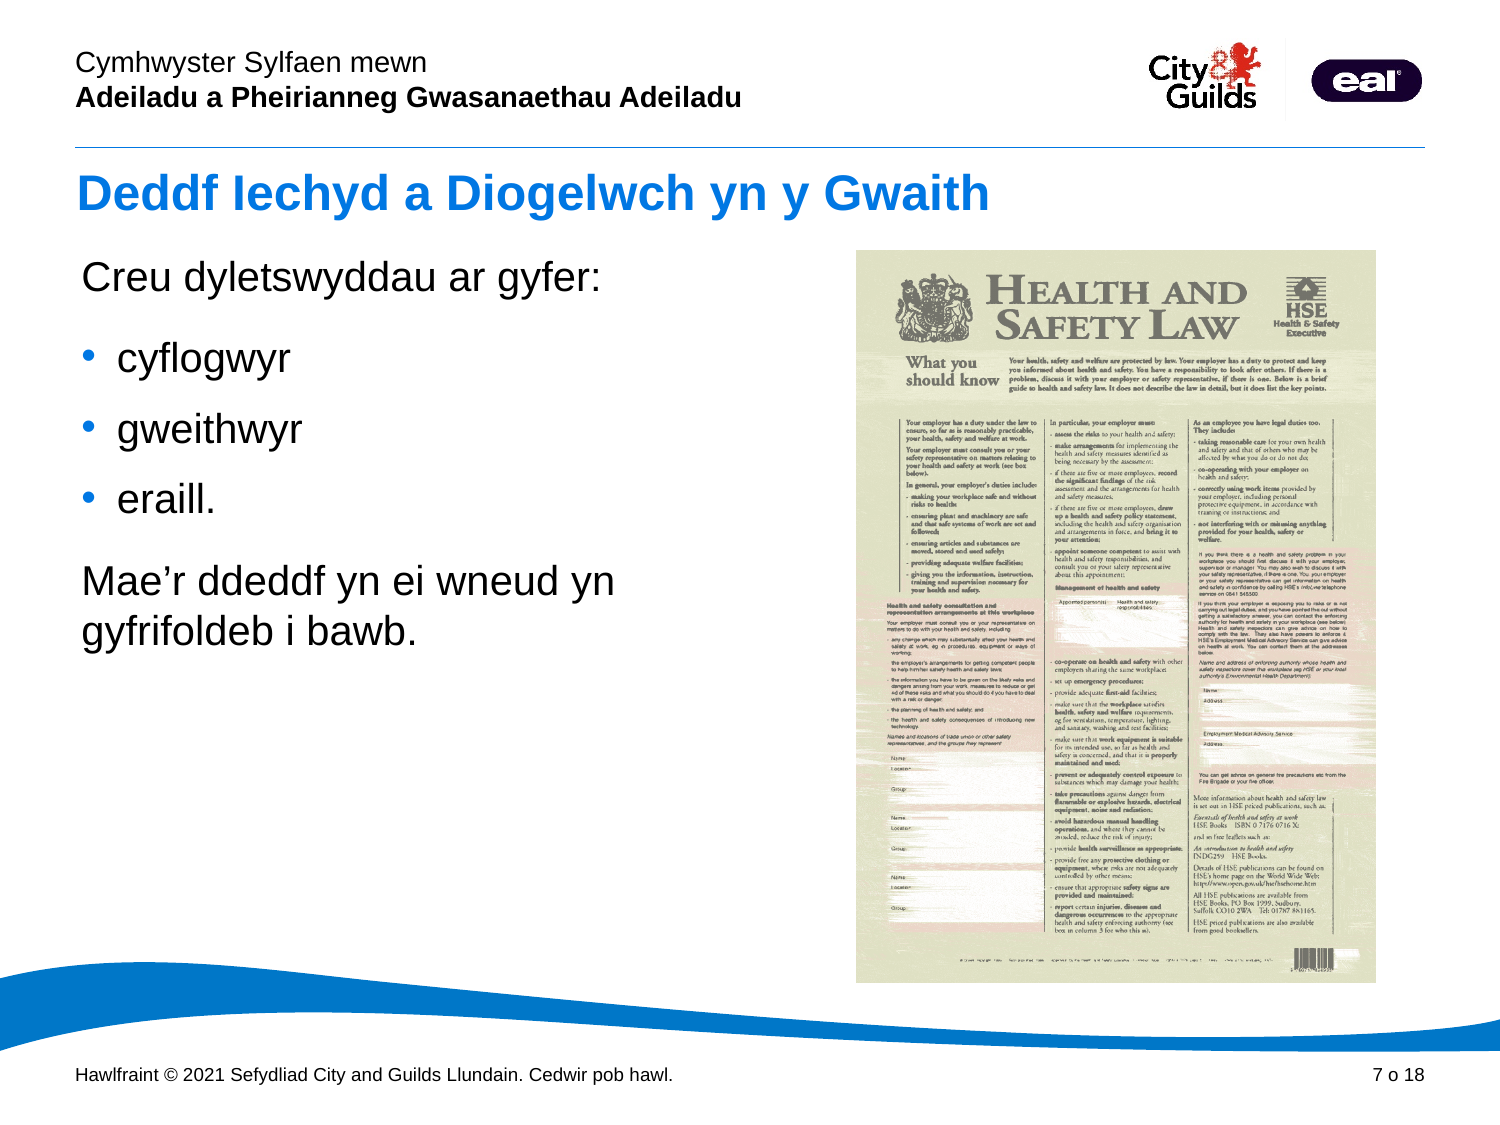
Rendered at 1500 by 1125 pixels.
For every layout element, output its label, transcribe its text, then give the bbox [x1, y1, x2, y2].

picture [1149, 38, 1422, 121]
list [855, 250, 1376, 984]
title Deddf Iechyd a Diogelwch yn y Gwaith [76, 160, 1427, 303]
list Creu dyletswyddau ar gyfer: cyflogwyr gweithwyr eraill. Mae’r ddeddf yn ei wneud yn gyfrifoldeb i bawb. [81, 249, 810, 681]
